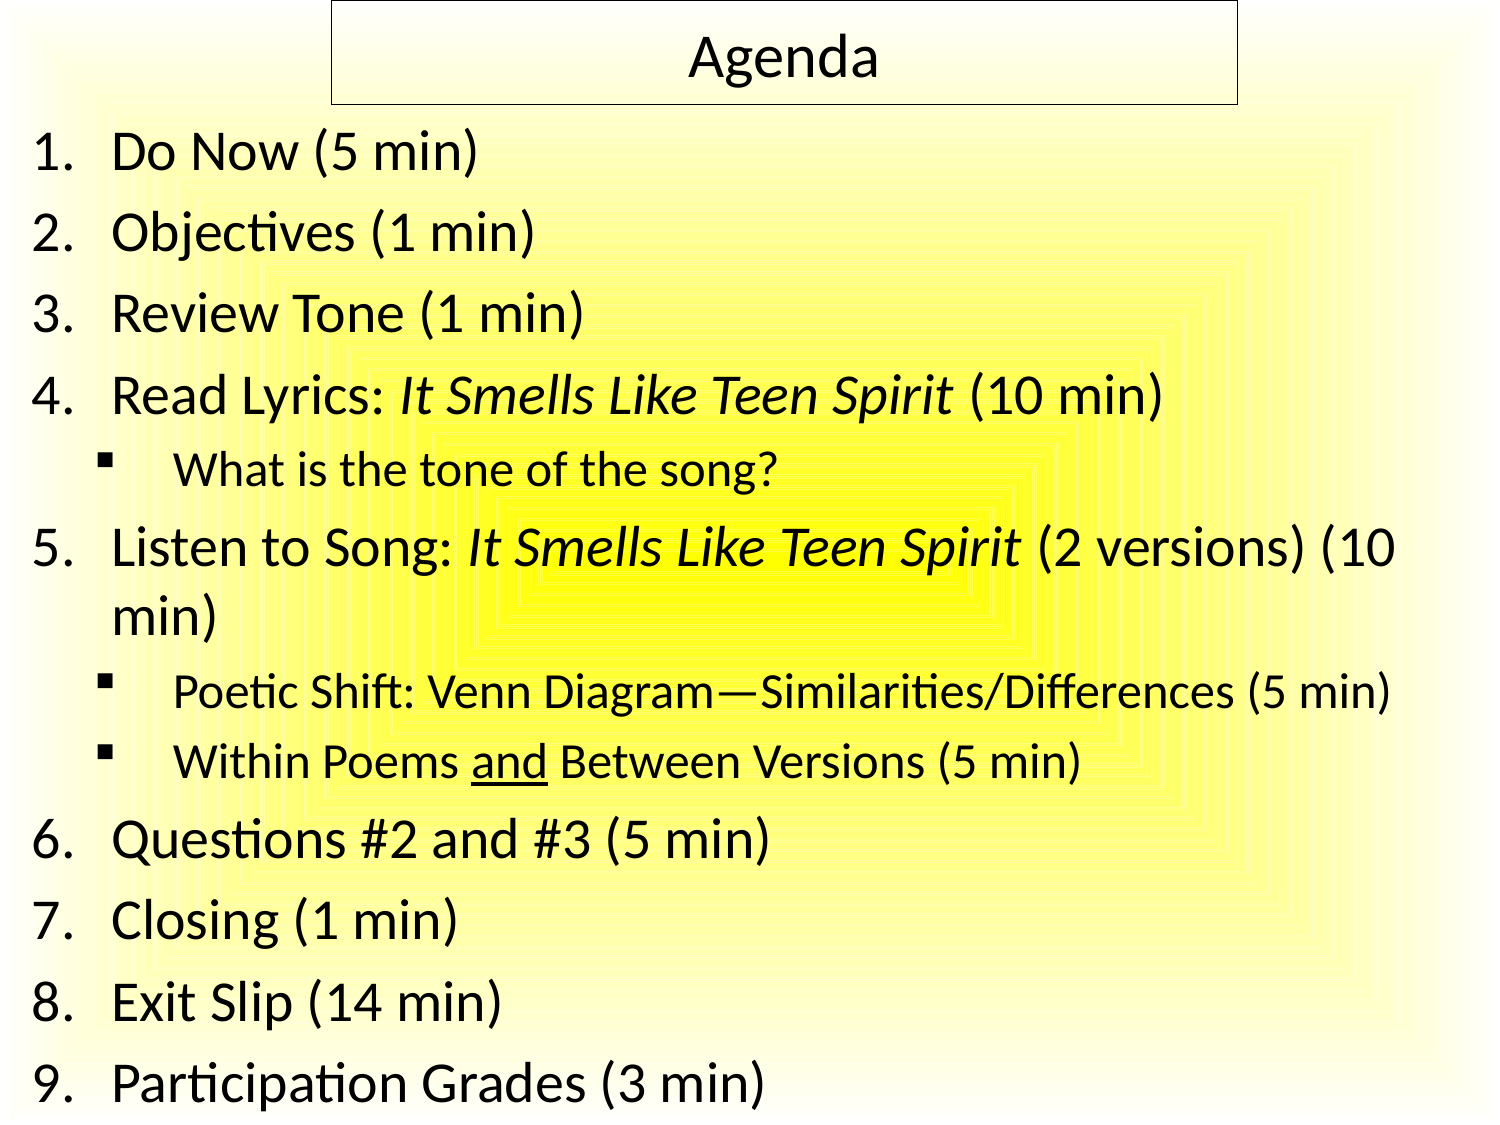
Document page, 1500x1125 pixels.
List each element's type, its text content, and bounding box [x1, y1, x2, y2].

list Do Now (5 min) Objectives (1 min) Review Tone (1 min) Read Lyrics: It Smells Like Teen Spirit (10 min) What is the tone of the song? Listen to Song: It Smells Like Teen Spirit (2 versions) (10 min) Poetic Shift: Venn Diagram—Similarities/Differences (5 min) Within Poems and Between Versions (5 min) Questions #2 and #3 (5 min) Closing (1 min) Exit Slip (14 min) Participation Grades (3 min) [0, 104, 1500, 1125]
text_box Agenda [331, 0, 1238, 105]
